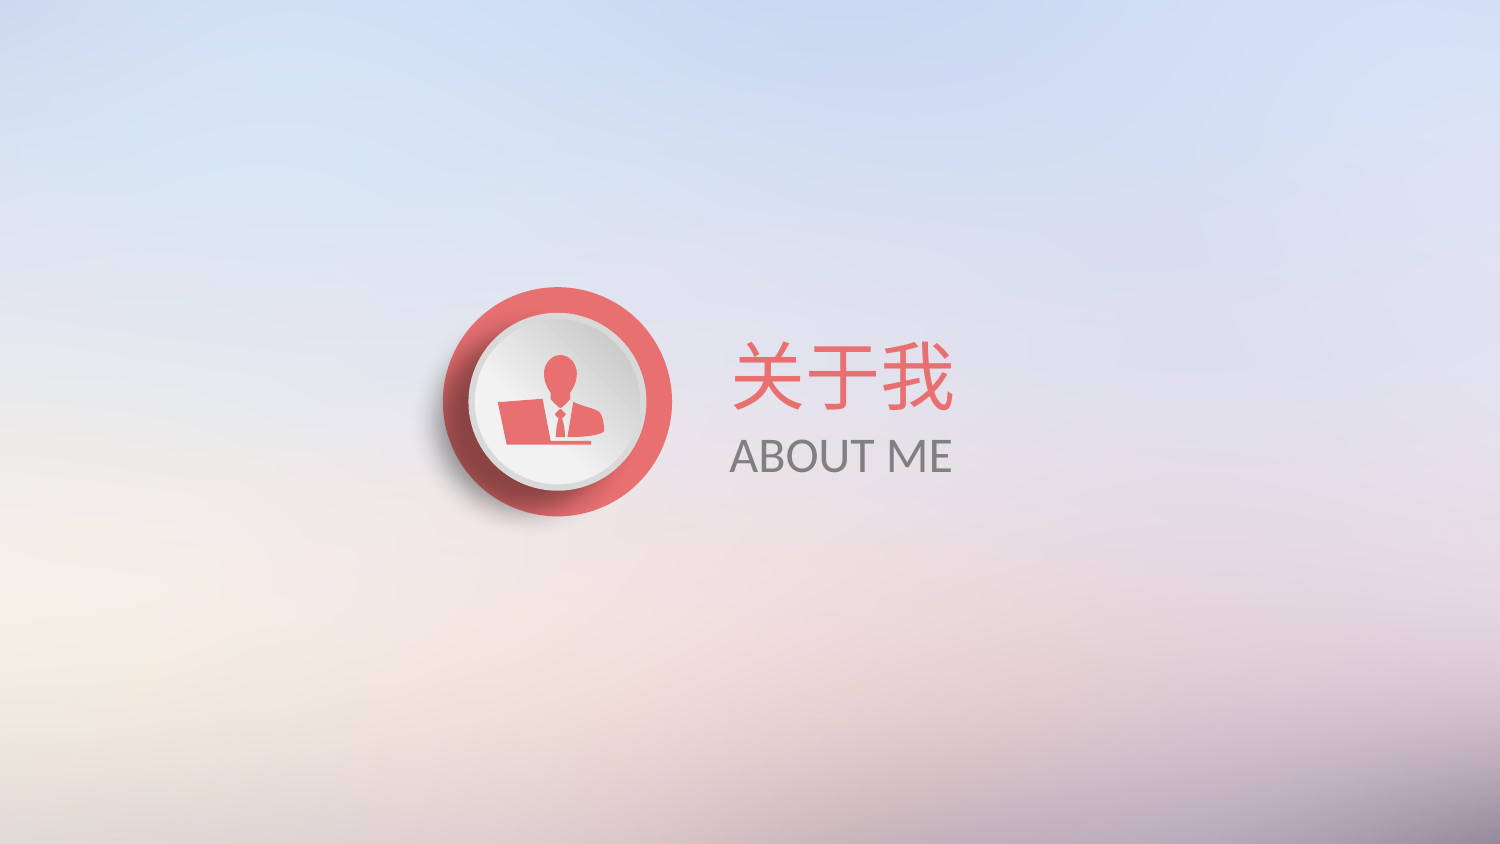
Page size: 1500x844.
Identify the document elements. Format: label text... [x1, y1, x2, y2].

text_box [442, 287, 673, 517]
text_box ABOUT ME [714, 415, 1010, 491]
text_box 关于我 [715, 322, 971, 415]
picture [0, 0, 1500, 844]
